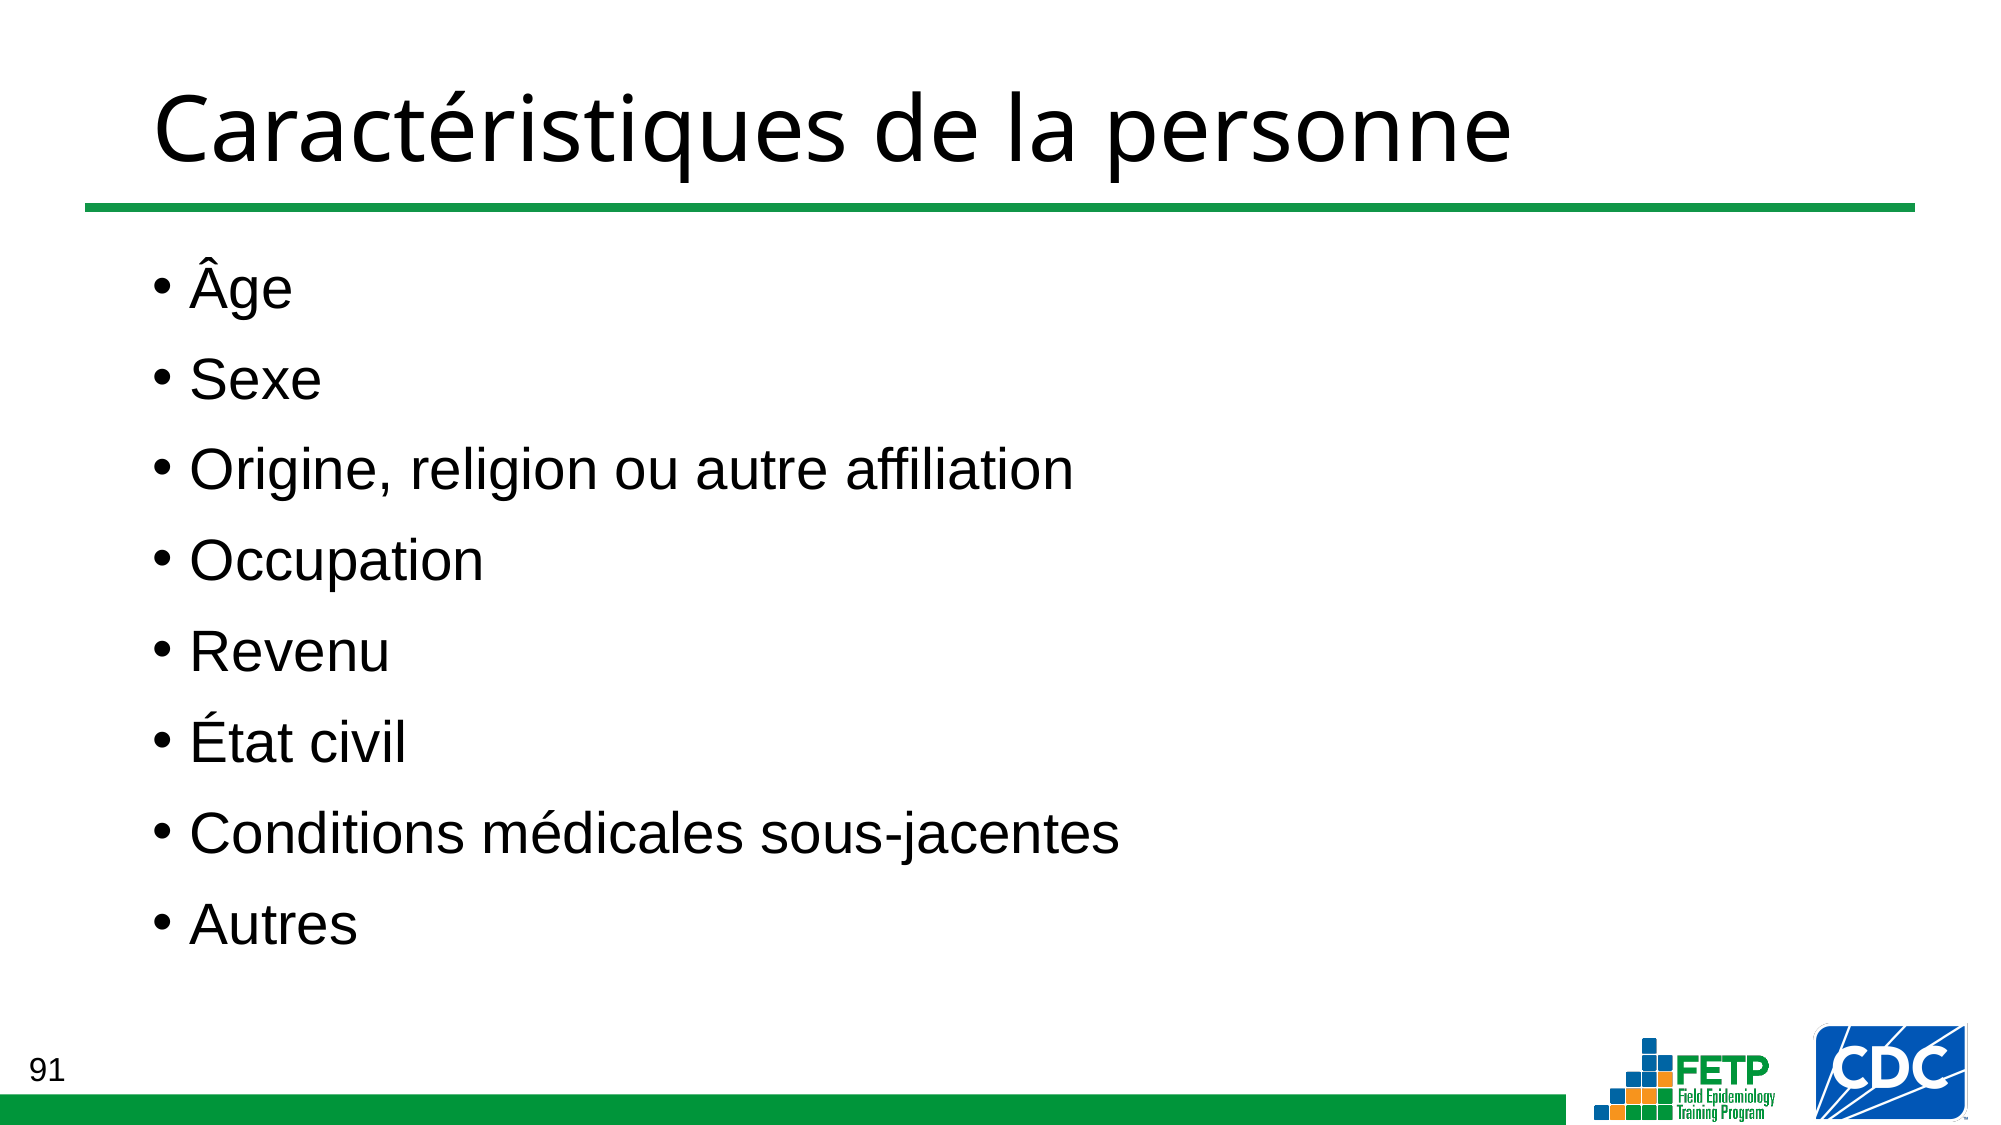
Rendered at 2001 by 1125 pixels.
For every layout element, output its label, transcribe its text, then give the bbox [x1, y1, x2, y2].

picture [1594, 1038, 1775, 1122]
picture [1813, 1023, 1968, 1122]
title Caractéristiques de la personne [137, 75, 1863, 207]
list Âge Sexe Origine, religion ou autre affiliation Occupation Revenu État civil Conditions médicales sous-jacentes Autres [137, 242, 1863, 1004]
